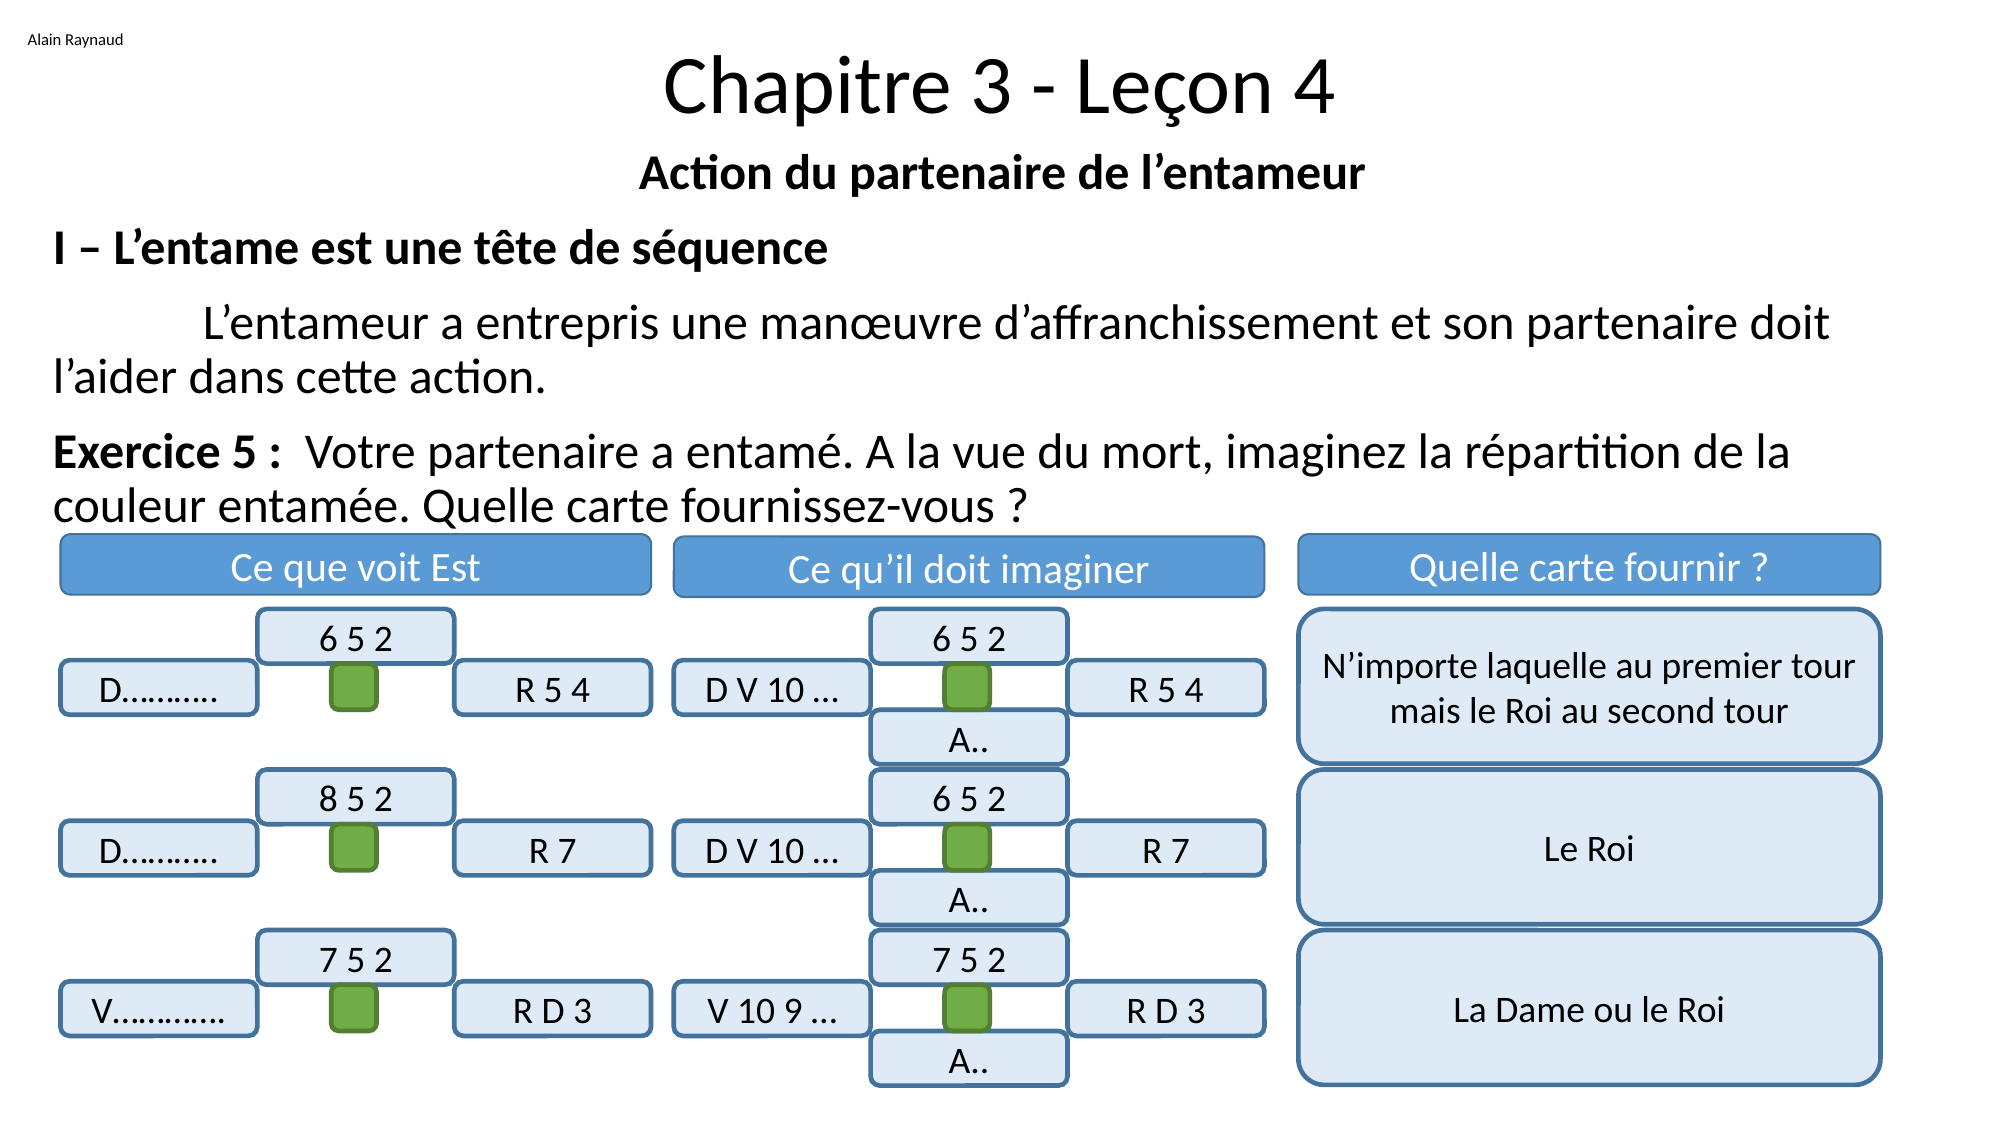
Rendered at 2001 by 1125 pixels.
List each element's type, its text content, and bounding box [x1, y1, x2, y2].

title Chapitre 3 - Leçon 4 [249, 38, 1750, 139]
text_box V 10 9 … [672, 980, 872, 1037]
text_box La Dame ou le Roi [1297, 929, 1882, 1086]
text_box R 7 [453, 819, 653, 877]
text_box 6 5 2 [256, 607, 456, 665]
text_box V…………. [59, 980, 259, 1037]
text_box 7 5 2 [869, 929, 1069, 986]
text_box R D 3 [453, 980, 653, 1037]
text_box 6 5 2 [869, 768, 1069, 826]
text_box R D 3 [1066, 980, 1266, 1037]
text_box D V 10 … [672, 819, 872, 877]
text_box [330, 823, 378, 872]
text_box Alain Raynaud [12, 21, 147, 57]
text_box [943, 662, 991, 711]
text_box Ce que voit Est [59, 533, 653, 596]
subtitle Action du partenaire de l’entameur I – L’entame est une tête de séquence L’entameur a entrepris une manœuvre d’affranchissement et son partenaire doit l’aider dans cette action. Exercice 5 : Votre partenaire a entamé. A la vue du mort, imaginez la répartition de la couleur entamée. Quelle carte fournissez-vous ? [37, 139, 1968, 1088]
text_box A.. [869, 1029, 1069, 1087]
text_box R 7 [1066, 819, 1266, 877]
text_box [330, 662, 378, 711]
text_box 8 5 2 [256, 768, 456, 826]
text_box [330, 983, 378, 1032]
text_box A.. [869, 708, 1069, 766]
text_box R 5 4 [1066, 659, 1266, 716]
text_box Le Roi [1297, 768, 1882, 926]
text_box [943, 823, 991, 872]
text_box 7 5 2 [256, 929, 456, 986]
text_box D……….. [59, 659, 259, 716]
text_box A.. [869, 869, 1069, 927]
text_box [943, 983, 991, 1032]
text_box R 5 4 [453, 659, 653, 716]
text_box Ce qu’il doit imaginer [672, 535, 1266, 599]
text_box Quelle carte fournir ? [1297, 533, 1882, 596]
text_box D V 10 … [672, 659, 872, 716]
text_box D……….. [59, 819, 259, 877]
text_box 6 5 2 [869, 607, 1069, 665]
text_box N’importe laquelle au premier tour mais le Roi au second tour [1297, 607, 1882, 765]
